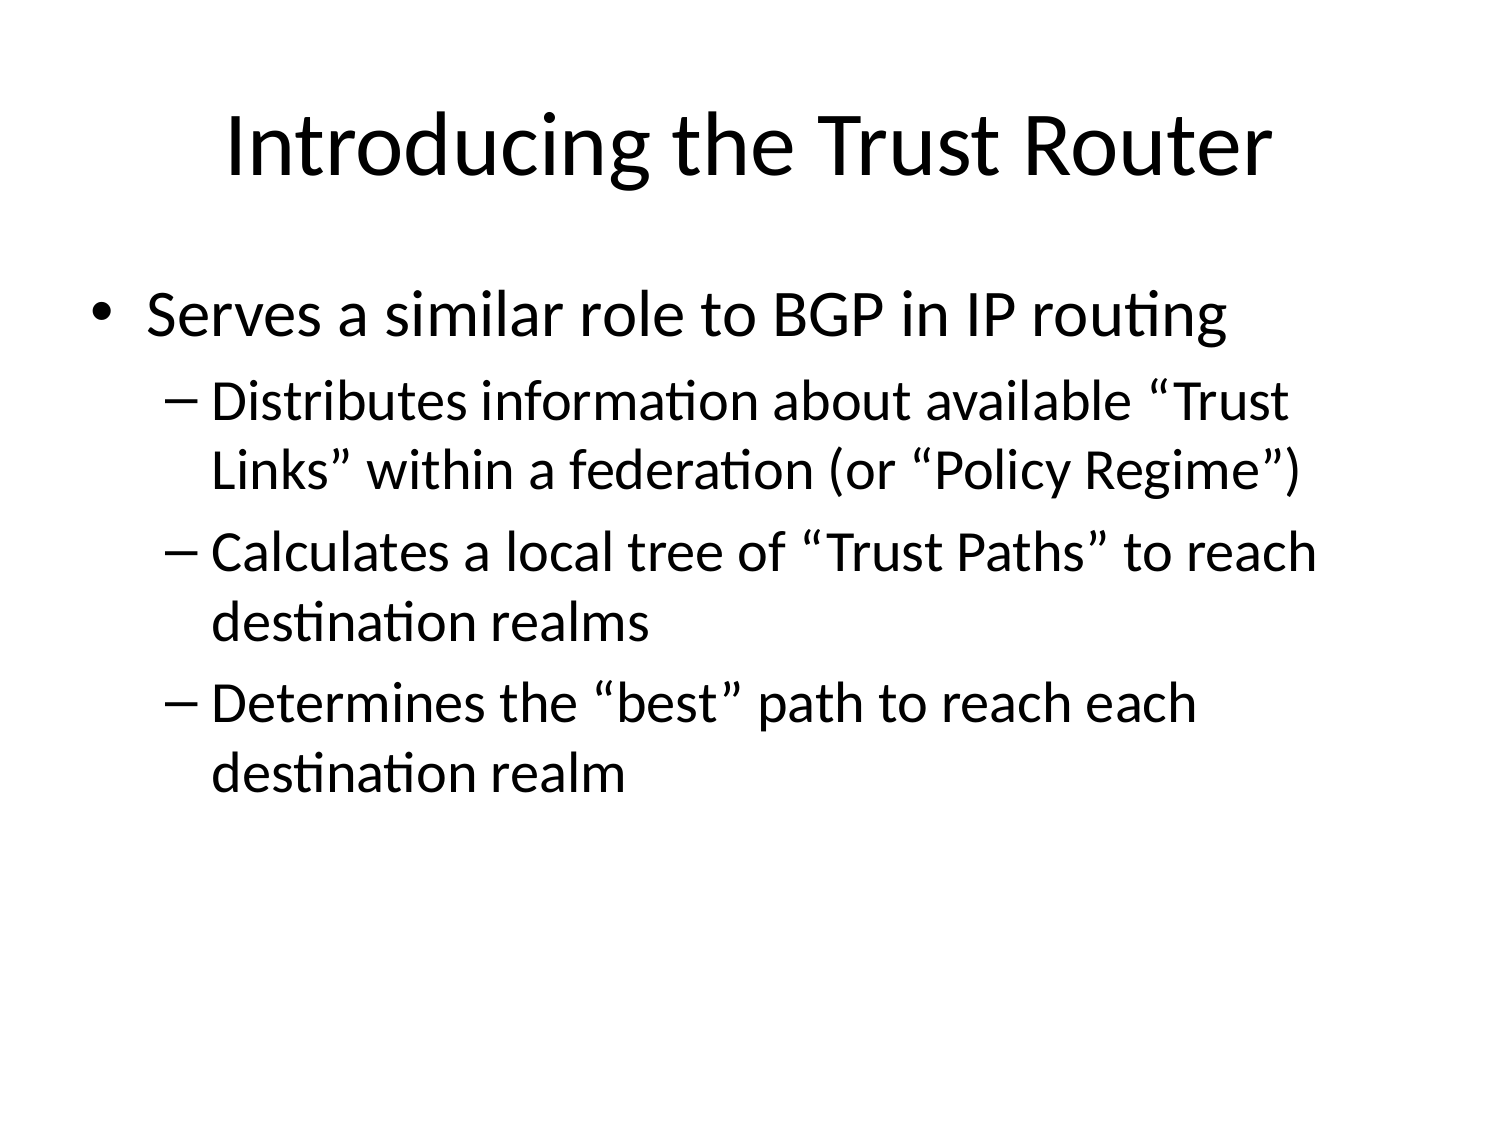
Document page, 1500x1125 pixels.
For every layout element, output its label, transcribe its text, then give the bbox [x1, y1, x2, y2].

list Serves a similar role to BGP in IP routing Distributes information about available “Trust Links” within a federation (or “Policy Regime”) Calculates a local tree of “Trust Paths” to reach destination realms Determines the “best” path to reach each destination realm [75, 262, 1425, 1005]
title Introducing the Trust Router [75, 45, 1425, 233]
